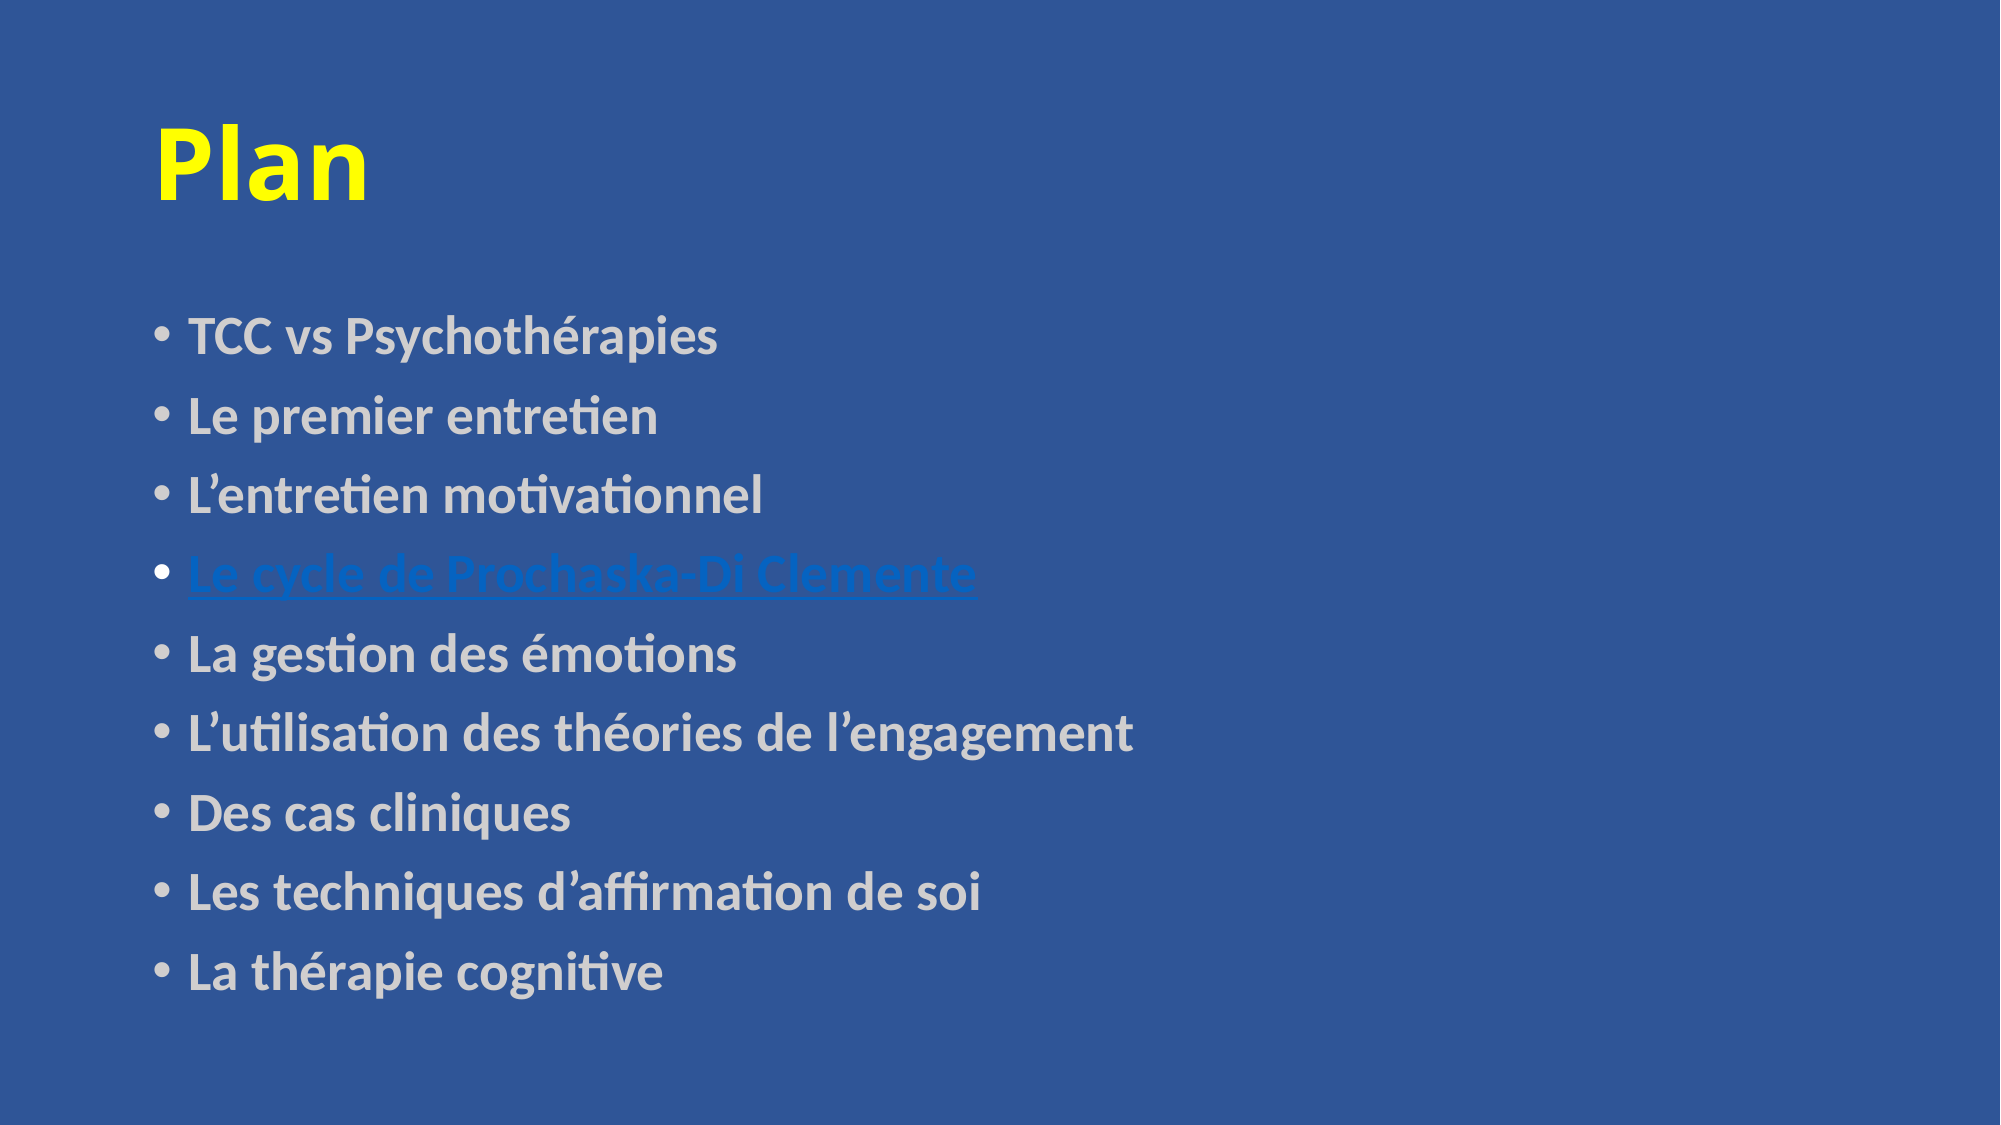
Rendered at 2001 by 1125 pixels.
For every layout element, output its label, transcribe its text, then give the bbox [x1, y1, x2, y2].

title Plan [137, 59, 1863, 278]
list TCC vs Psychothérapies Le premier entretien L’entretien motivationnel Le cycle de Prochaska-Di Clemente La gestion des émotions L’utilisation des théories de l’engagement Des cas cliniques Les techniques d’affirmation de soi La thérapie cognitive [137, 299, 1863, 1014]
